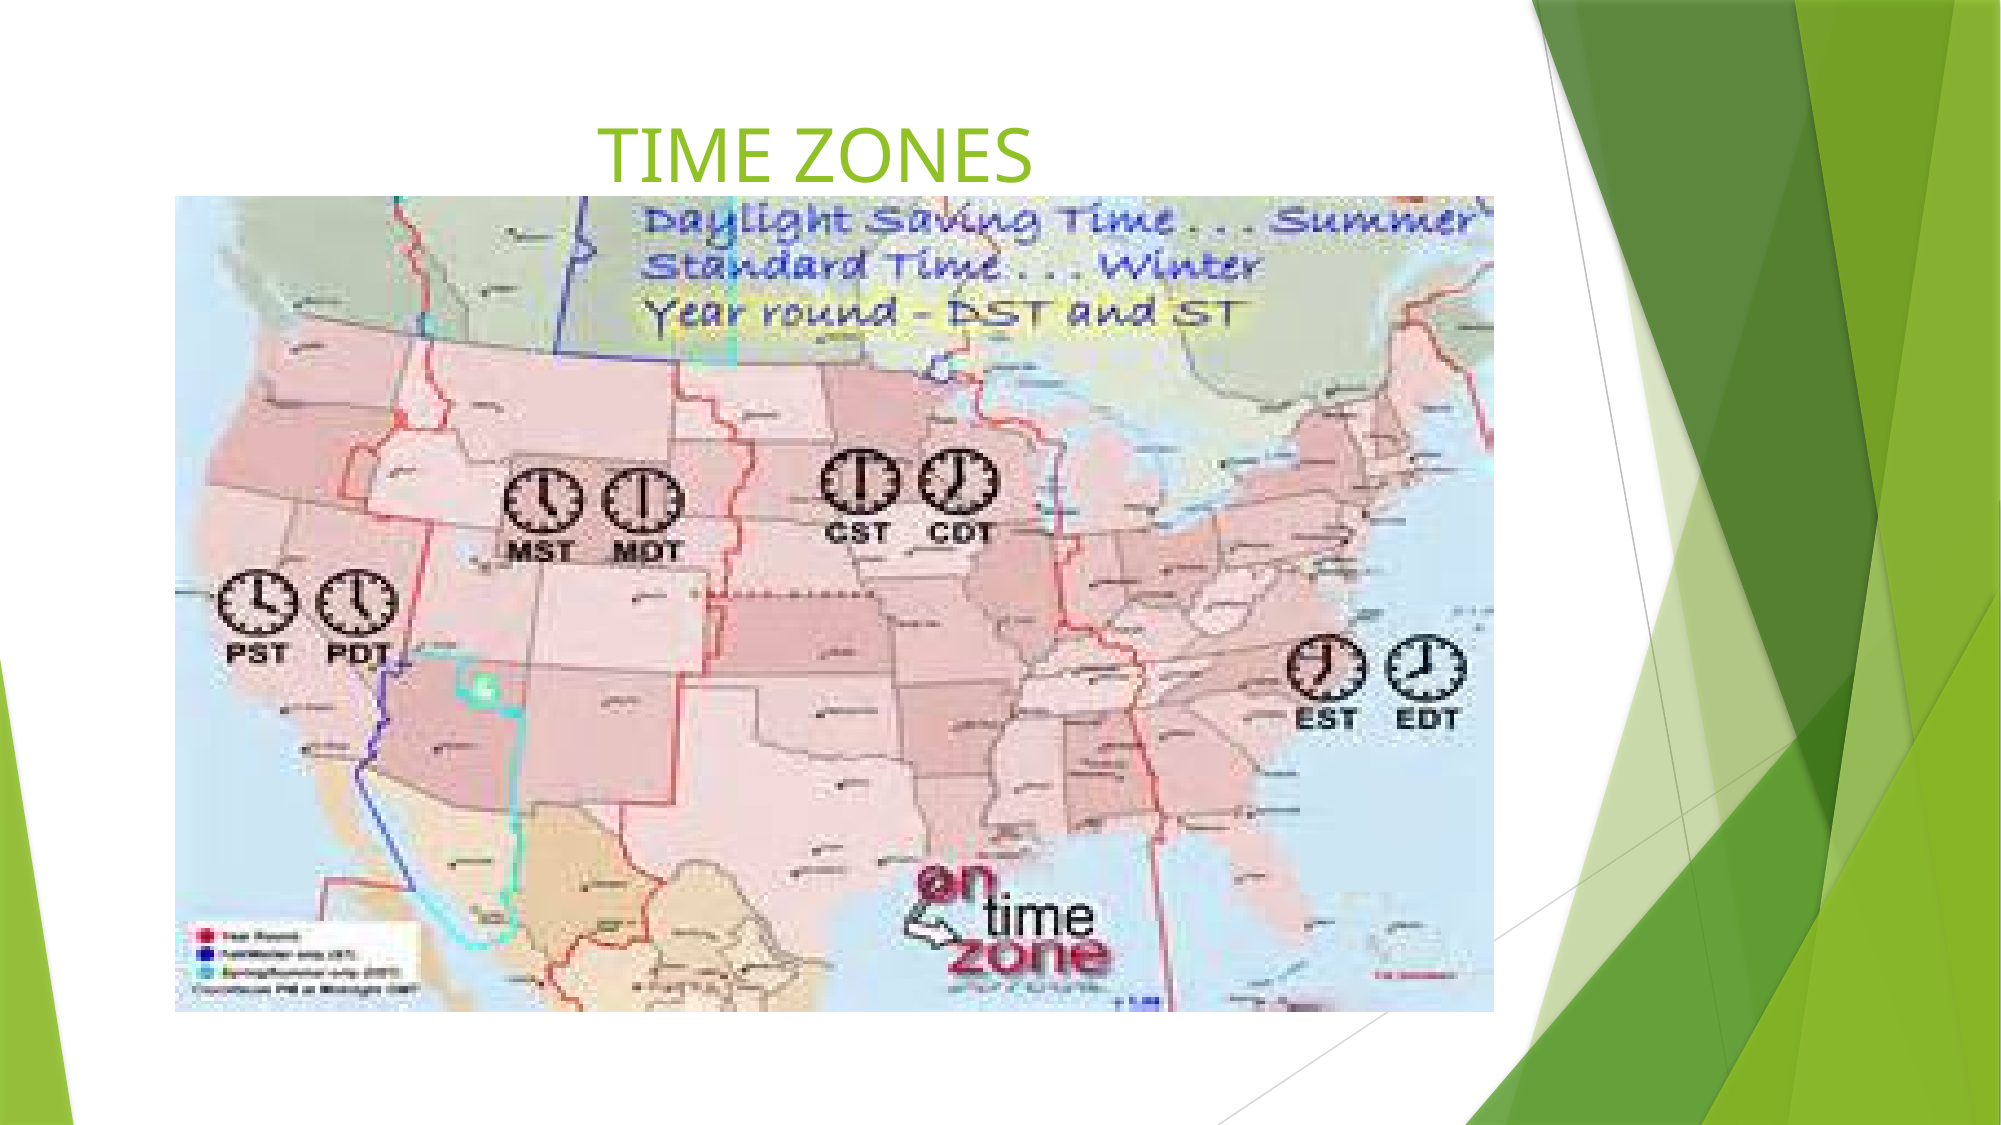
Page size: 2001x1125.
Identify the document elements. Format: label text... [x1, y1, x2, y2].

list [174, 195, 1495, 1013]
title TIME ZONES [111, 99, 1522, 317]
